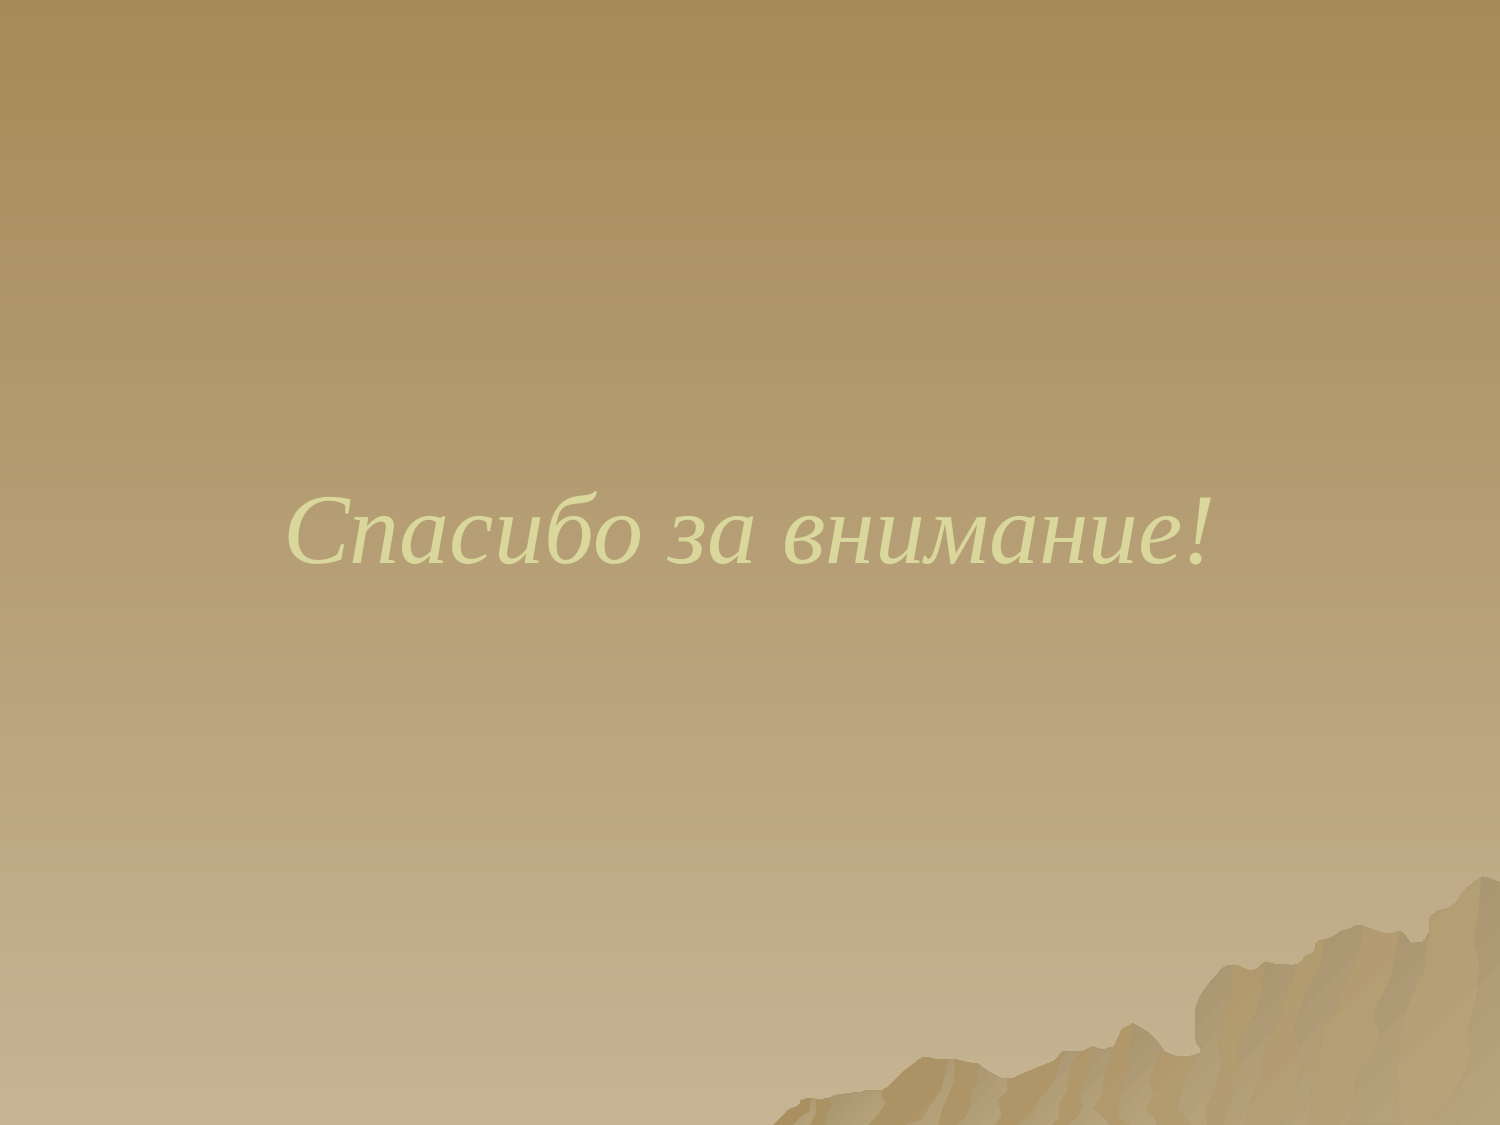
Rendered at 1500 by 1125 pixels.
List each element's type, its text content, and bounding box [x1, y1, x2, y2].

list Спасибо за внимание! [74, 262, 1426, 1006]
